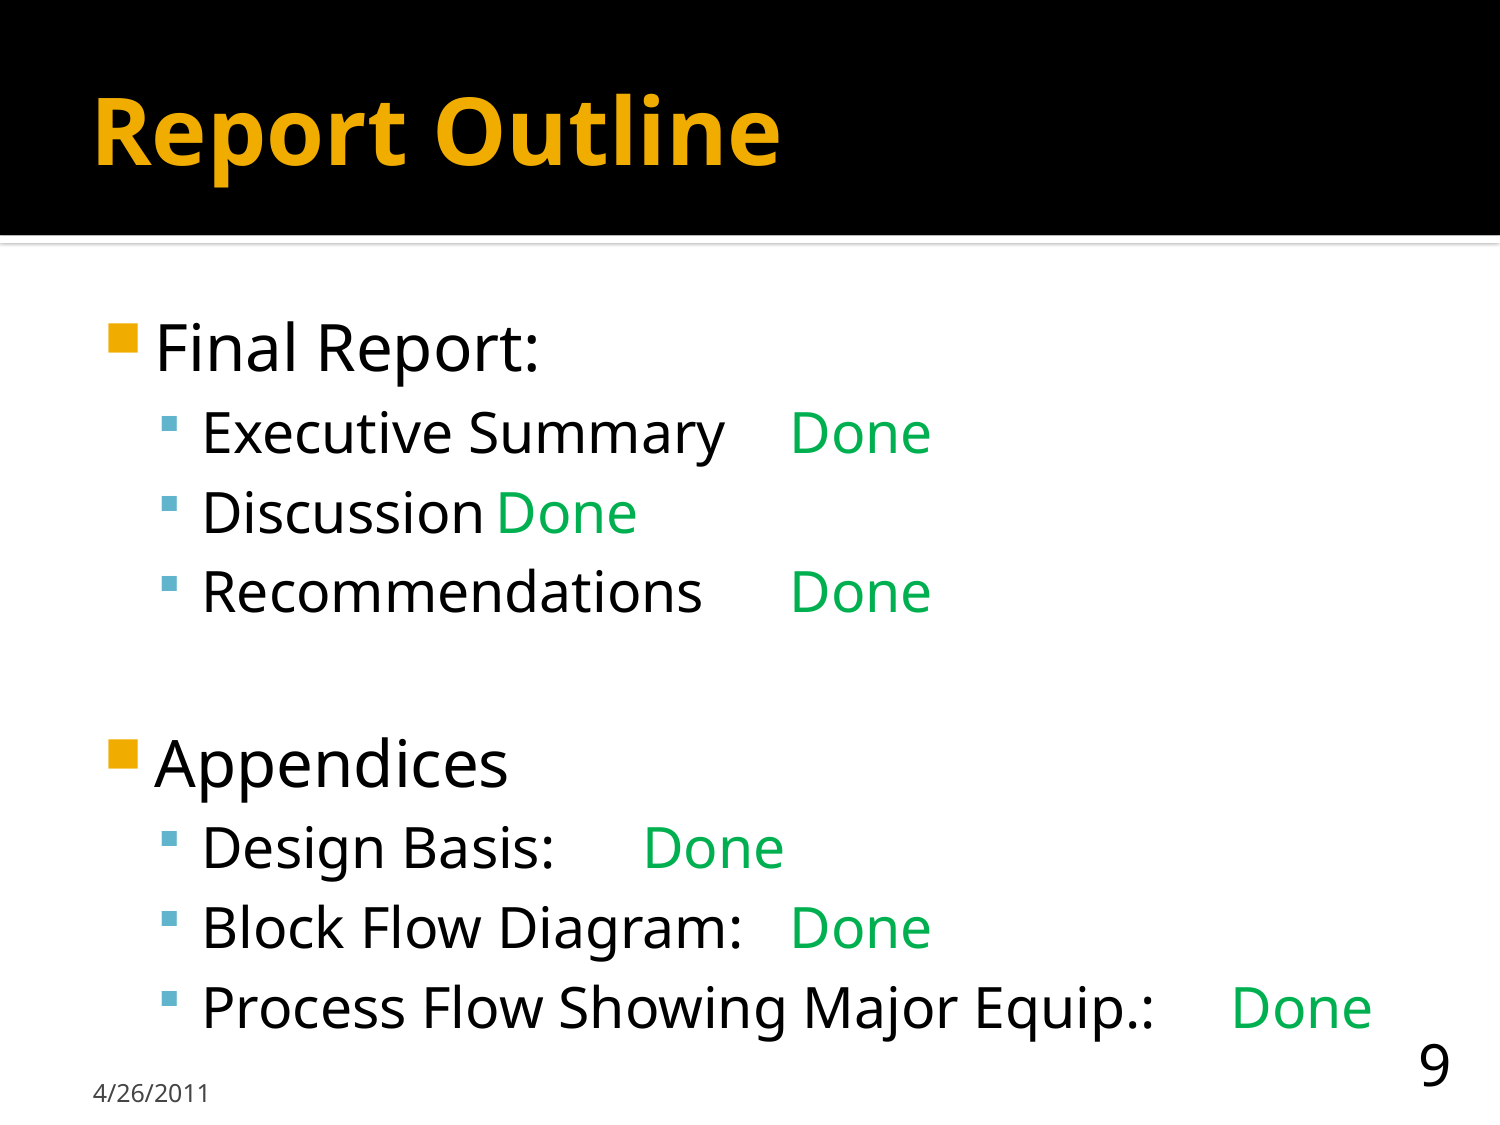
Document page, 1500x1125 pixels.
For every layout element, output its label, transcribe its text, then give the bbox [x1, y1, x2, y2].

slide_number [75, 1062, 425, 1108]
list Final Report: Executive Summary Done Discussion Done Recommendations Done Appendices Design Basis: Done Block Flow Diagram: Done Process Flow Showing Major Equip.: Done [75, 291, 1425, 1050]
slide_number 9 [1345, 1062, 1467, 1108]
title Report Outline [75, 25, 1425, 231]
